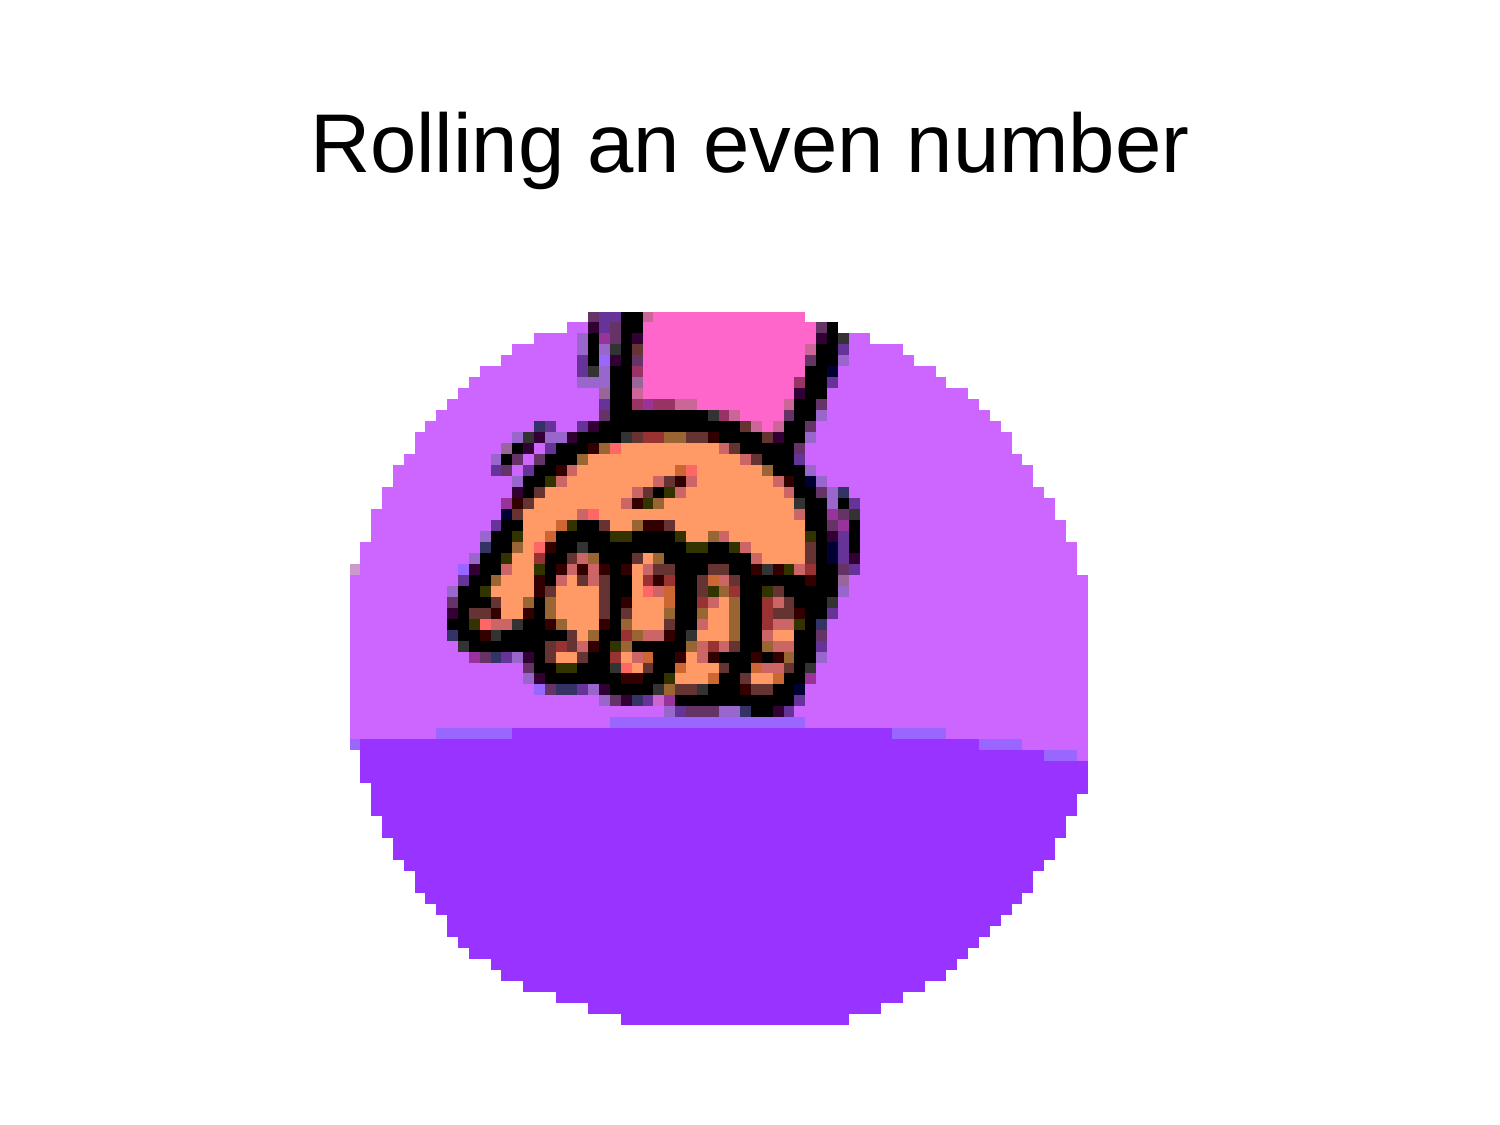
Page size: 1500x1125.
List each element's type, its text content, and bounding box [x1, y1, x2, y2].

picture [349, 312, 1088, 1026]
title Rolling an even number [74, 44, 1426, 233]
